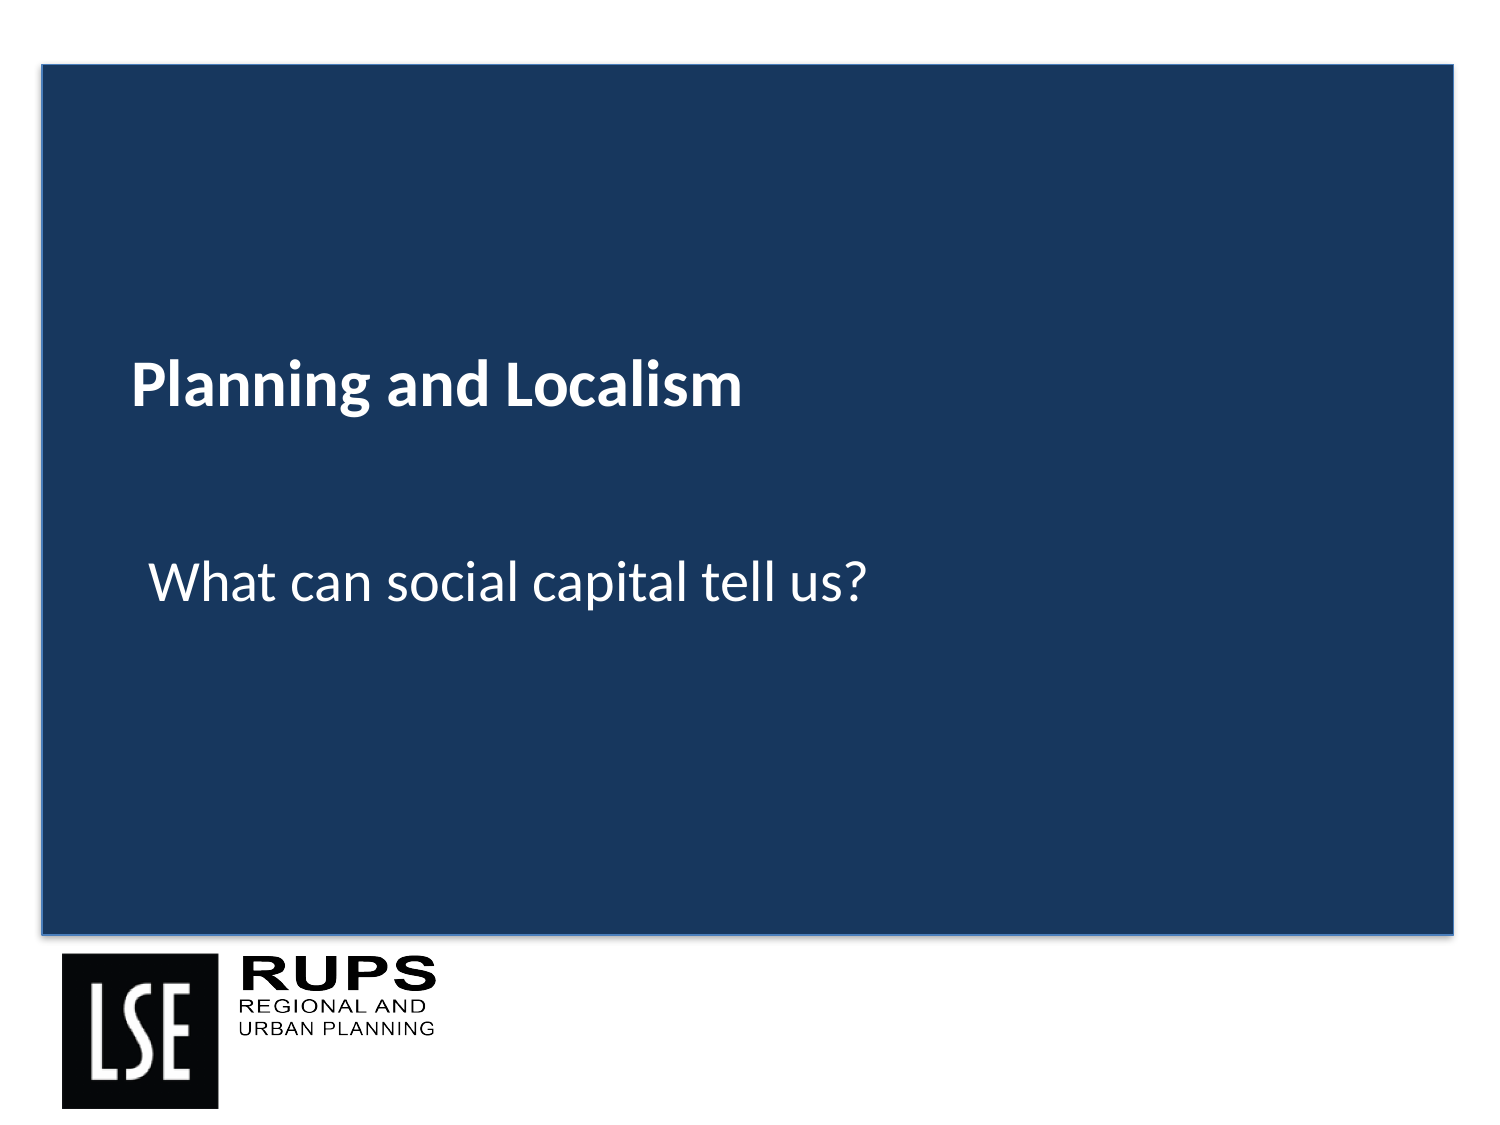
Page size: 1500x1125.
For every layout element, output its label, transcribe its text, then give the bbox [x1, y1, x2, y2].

text_box [41, 64, 1454, 936]
text_box Planning and Localism [116, 332, 1241, 427]
picture [61, 949, 440, 1109]
text_box What can social capital tell us? [133, 535, 1047, 621]
